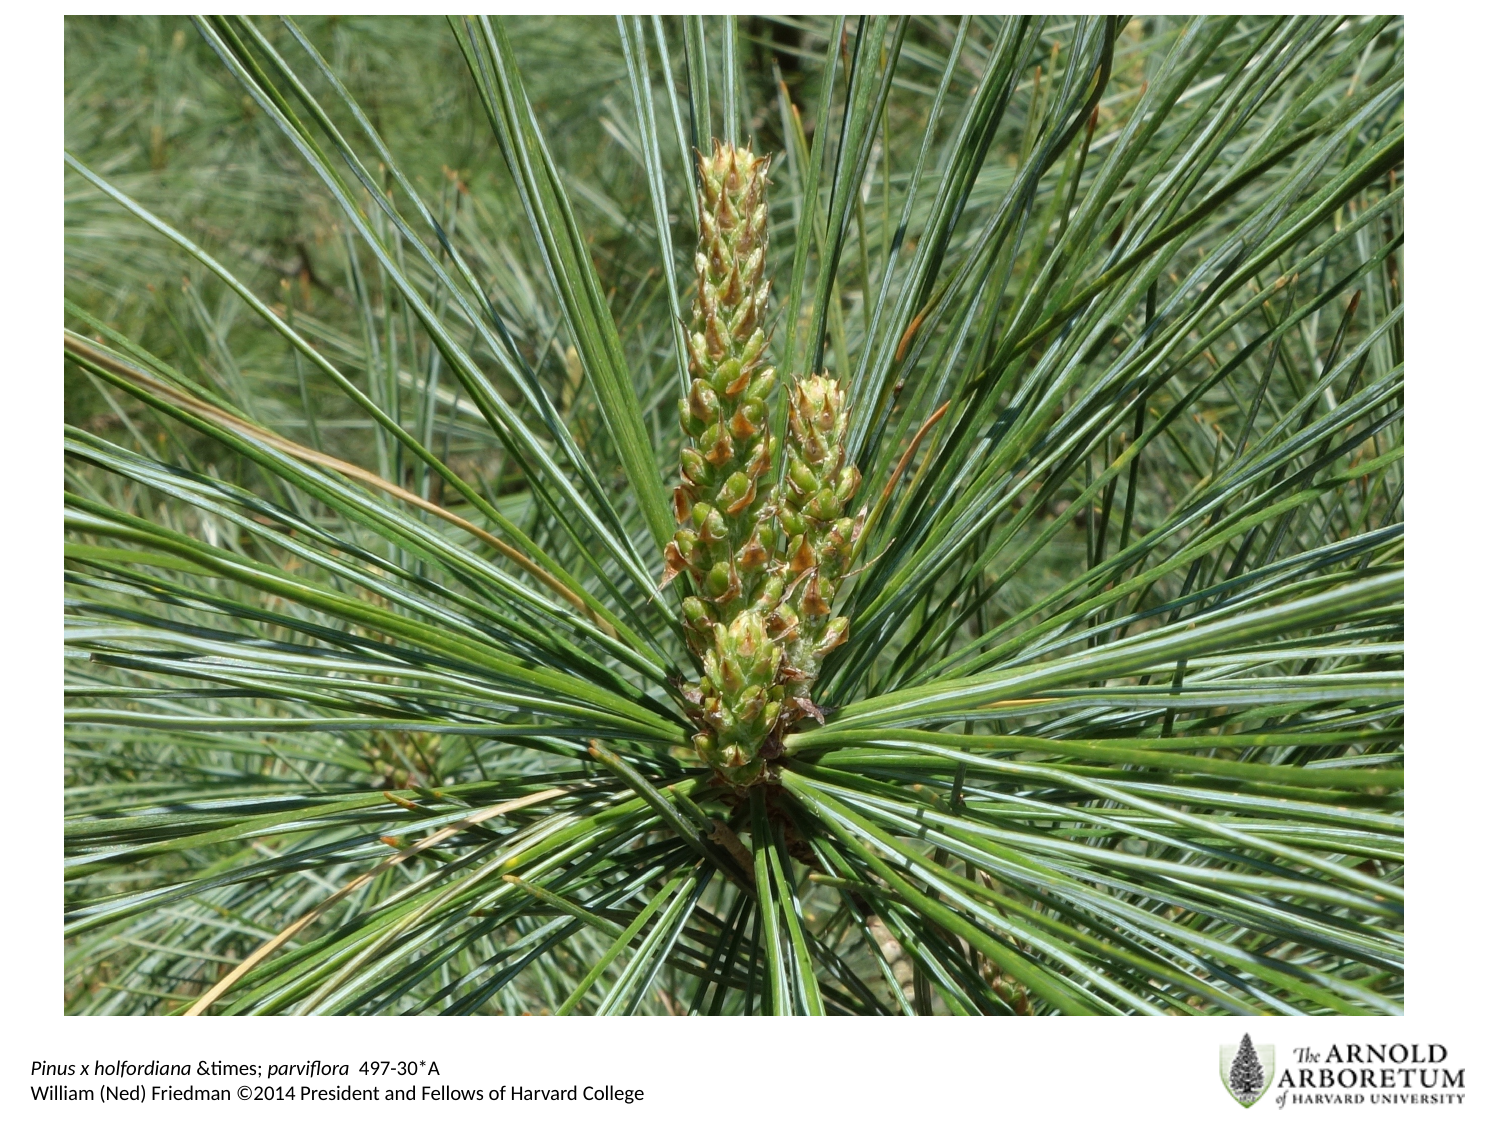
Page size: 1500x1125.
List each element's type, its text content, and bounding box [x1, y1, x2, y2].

text_box Pinus x holfordiana &times; parviflora 497-30*A William (Ned) Friedman ©2014 President and Fellows of Harvard College [15, 1046, 1110, 1112]
picture [64, 15, 1405, 1016]
picture [1218, 1031, 1465, 1110]
